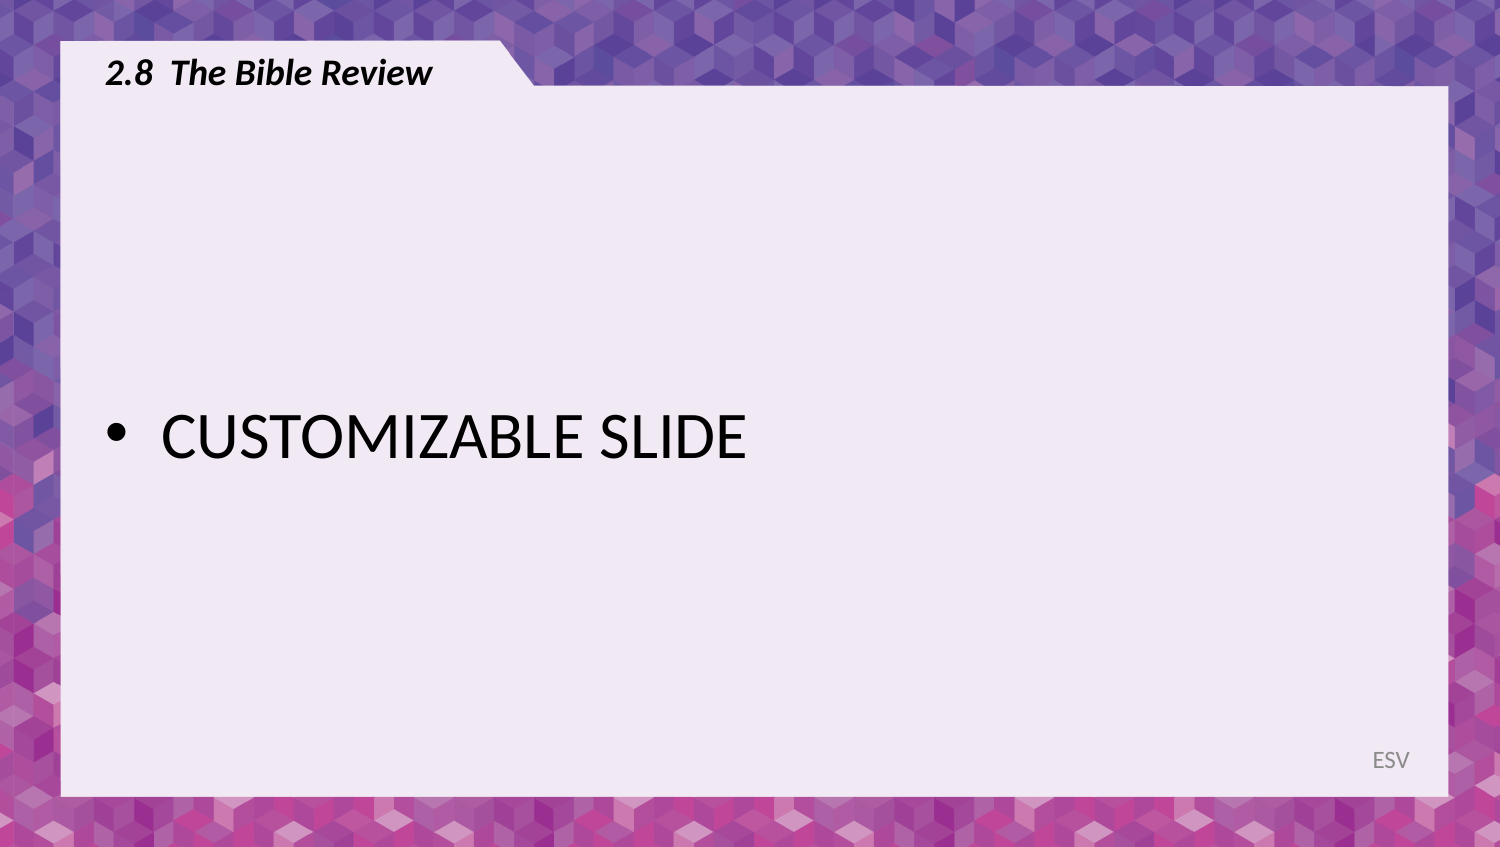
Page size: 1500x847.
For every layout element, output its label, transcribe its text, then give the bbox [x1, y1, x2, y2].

title 2.8 The Bible Review [89, 33, 1420, 108]
footer ESV [950, 736, 1425, 782]
list CUSTOMIZABLE SLIDE [89, 141, 1403, 722]
picture [0, 0, 1500, 847]
